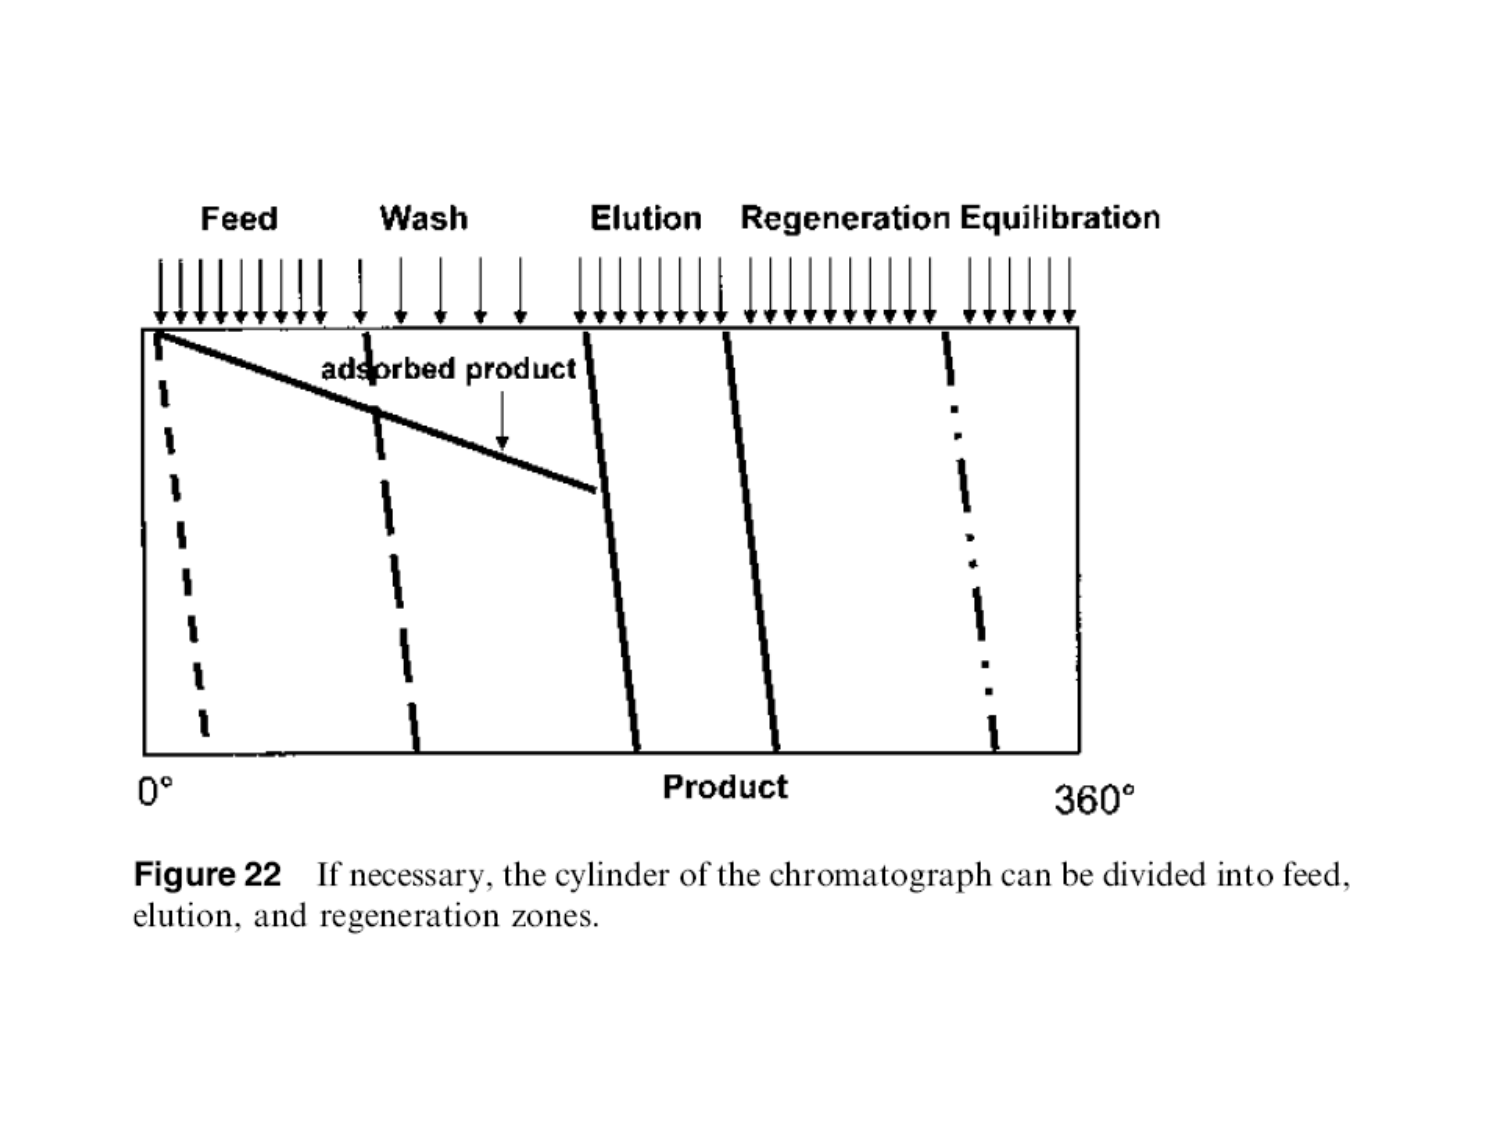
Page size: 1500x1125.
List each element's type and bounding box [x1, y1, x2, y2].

picture [99, 163, 1401, 962]
